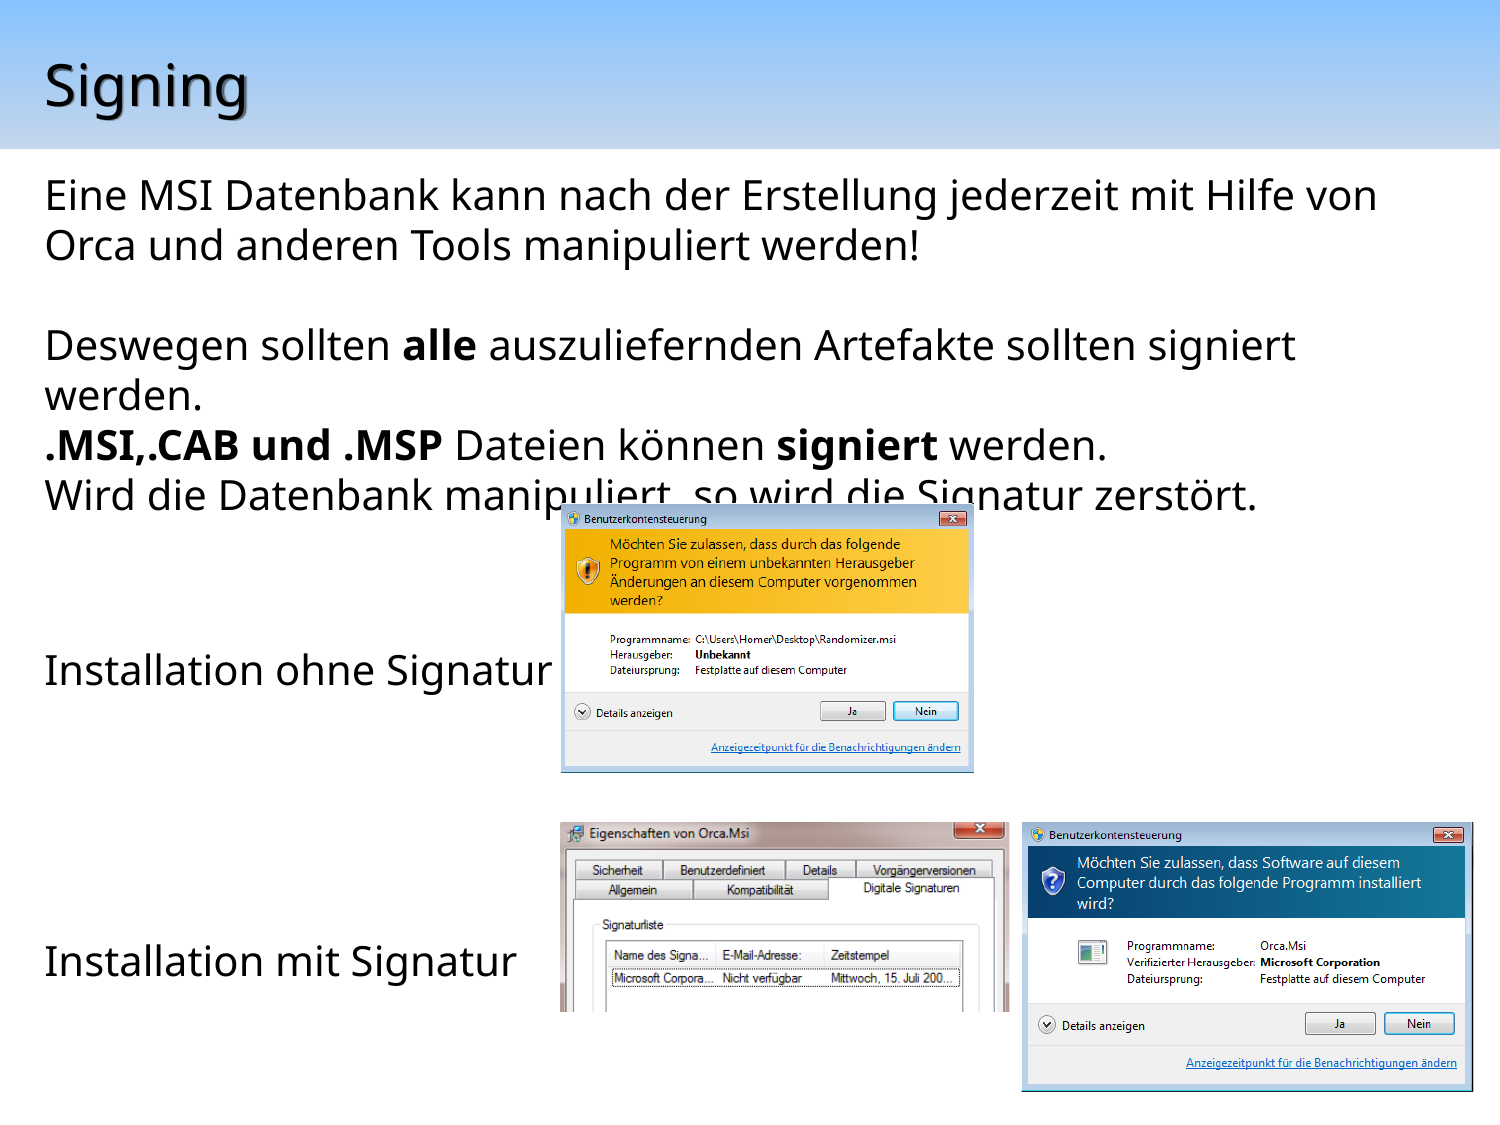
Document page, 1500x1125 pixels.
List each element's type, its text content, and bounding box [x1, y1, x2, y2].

list Eine MSI Datenbank kann nach der Erstellung jederzeit mit Hilfe von Orca und anderen Tools manipuliert werden! Deswegen sollten alle auszuliefernden Artefakte sollten signiert werden. .MSI,.CAB und .MSP Dateien können signiert werden. Wird die Datenbank manipuliert, so wird die Signatur zerstört. Installation ohne Signatur Installation mit Signatur [29, 160, 1471, 1125]
picture [560, 503, 975, 773]
picture [559, 822, 1010, 1012]
title Signing [29, 29, 1471, 138]
picture [1021, 822, 1474, 1092]
